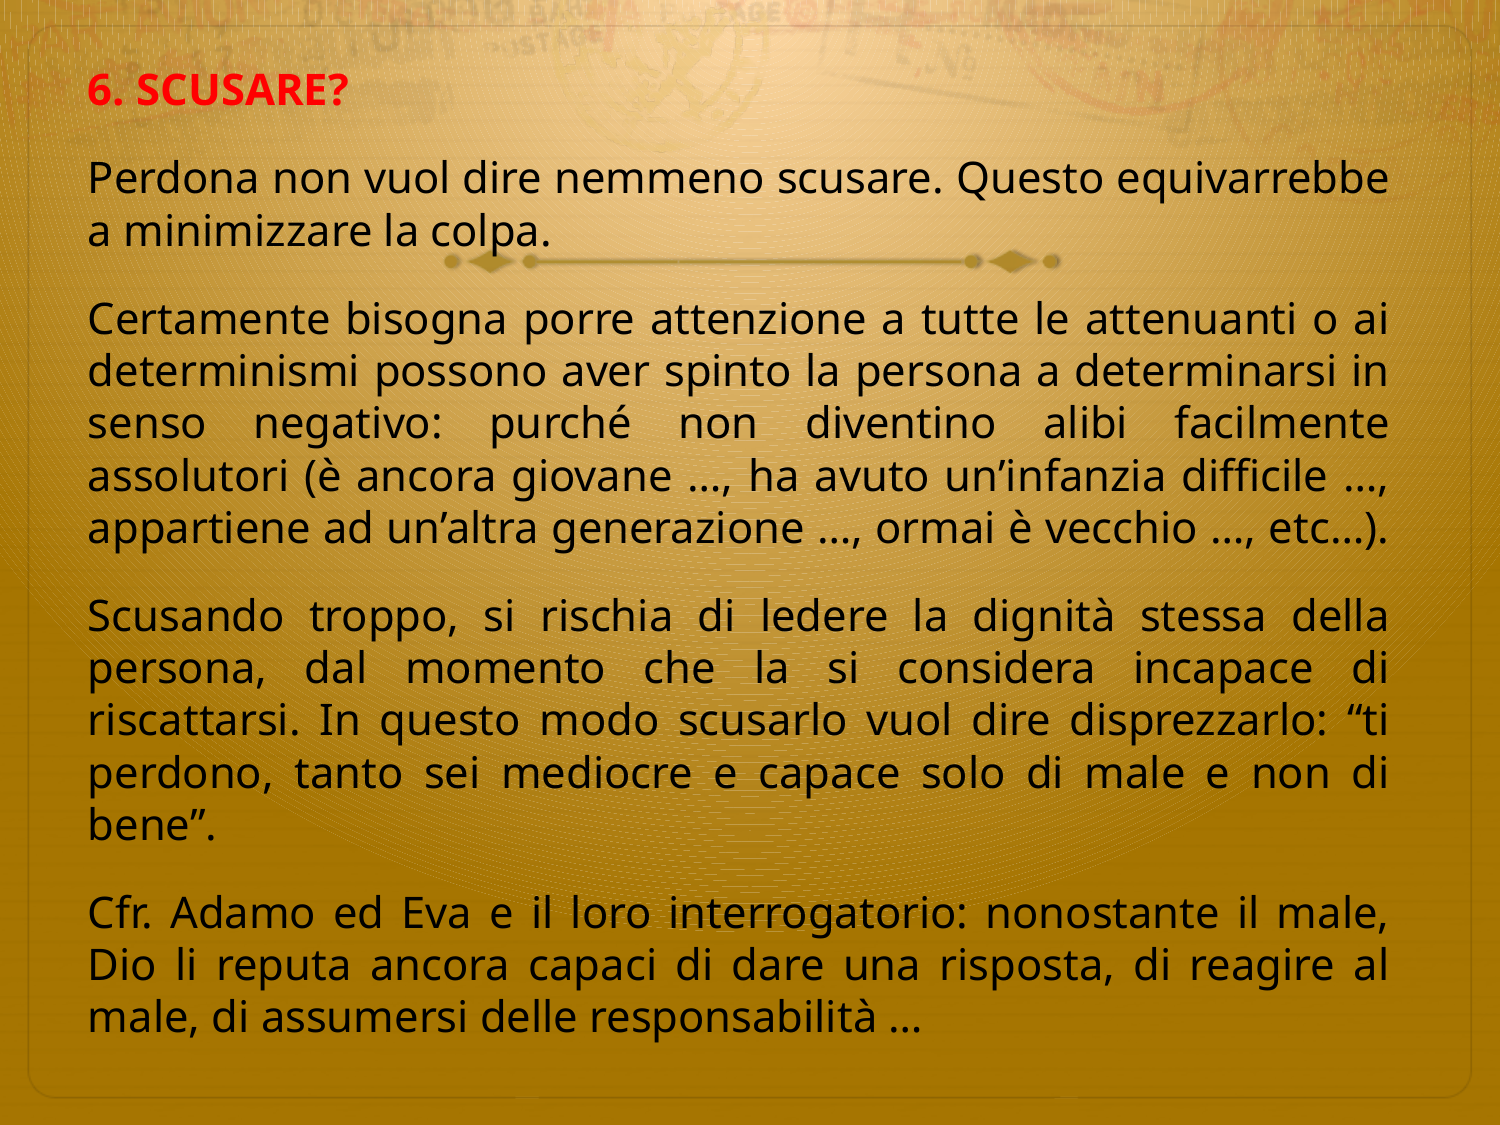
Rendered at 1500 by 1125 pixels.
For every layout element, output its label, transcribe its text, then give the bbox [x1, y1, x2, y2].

list 6. Scusare? Perdona non vuol dire nemmeno scusare. Questo equivarrebbe a minimizzare la colpa. Certamente bisogna porre attenzione a tutte le attenuanti o ai determinismi possono aver spinto la persona a determinarsi in senso negativo: purché non diventino alibi facilmente assolutori (è ancora giovane …, ha avuto un’infanzia difficile …, appartiene ad un’altra generazione …, ormai è vecchio …, etc…). Scusando troppo, si rischia di ledere la dignità stessa della persona, dal momento che la si considera incapace di riscattarsi. In questo modo scusarlo vuol dire disprezzarlo: “ti perdono, tanto sei mediocre e capace solo di male e non di bene”. Cfr. Adamo ed Eva e il loro interrogatorio: nonostante il male, Dio li reputa ancora capaci di dare una risposta, di reagire al male, di assumersi delle responsabilità … [72, 54, 1407, 1060]
picture [0, 0, 1500, 1125]
